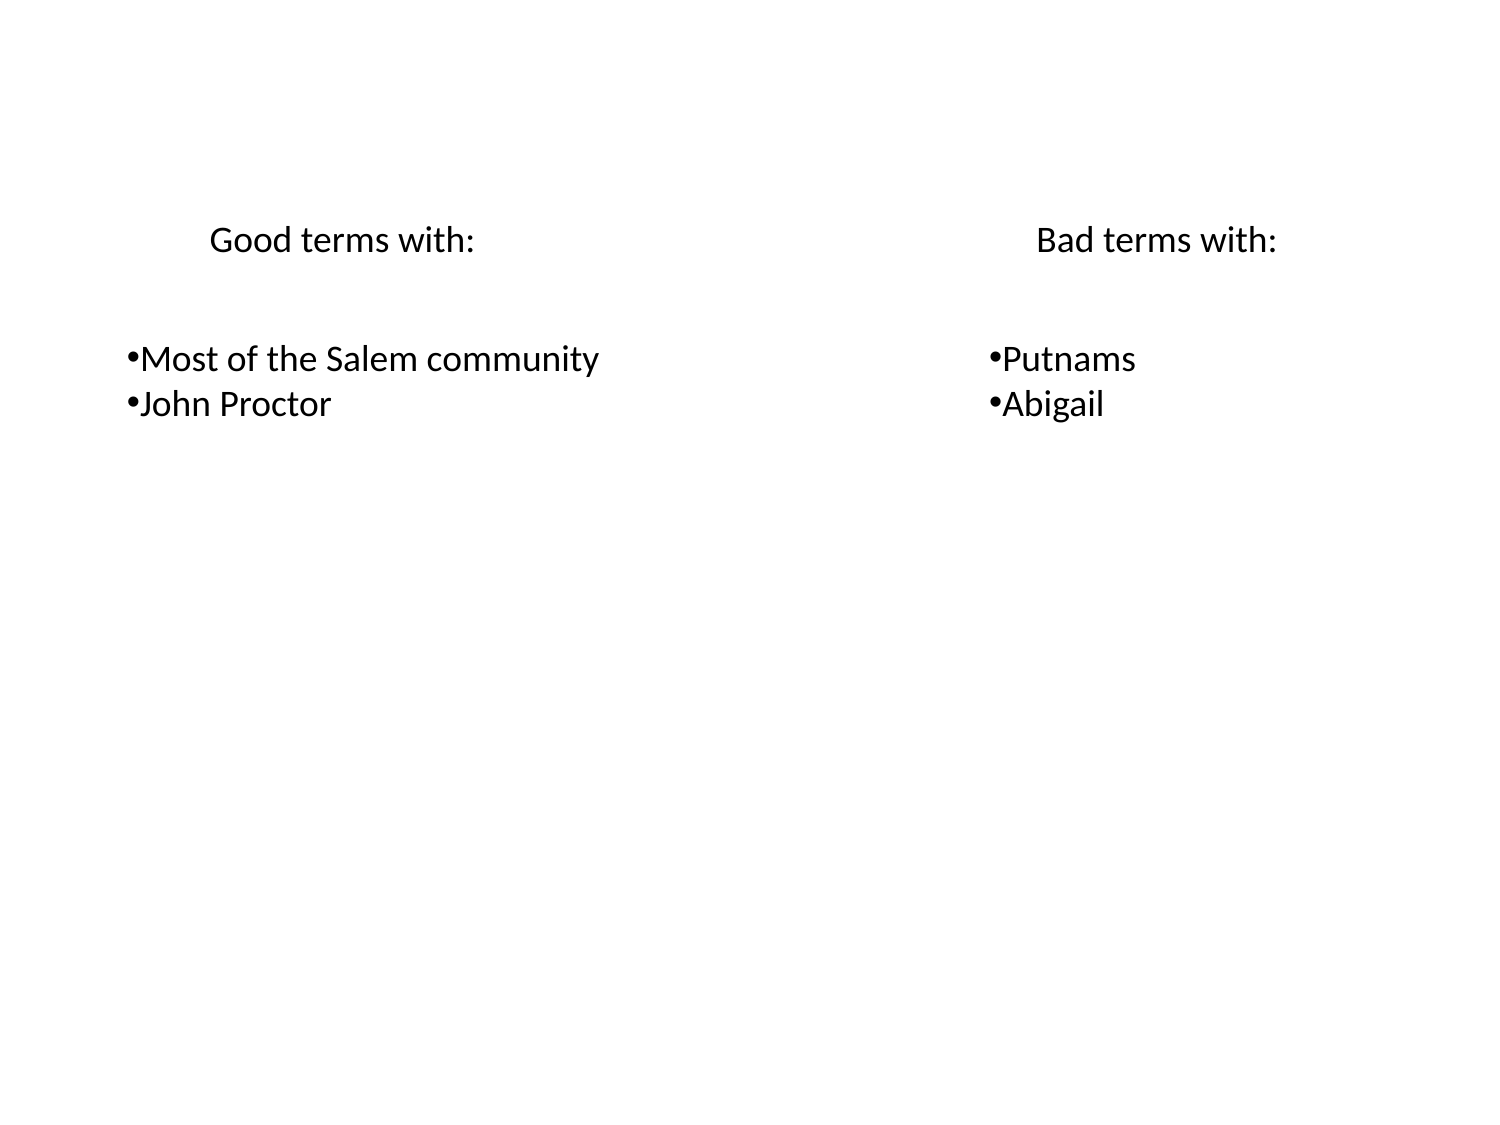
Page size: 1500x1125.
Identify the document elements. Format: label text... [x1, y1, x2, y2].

text_box Bad terms with: [1021, 208, 1341, 268]
text_box Good terms with: [194, 208, 514, 268]
text_box Putnams Abigail [974, 326, 1400, 431]
text_box Most of the Salem community John Proctor [112, 326, 644, 476]
